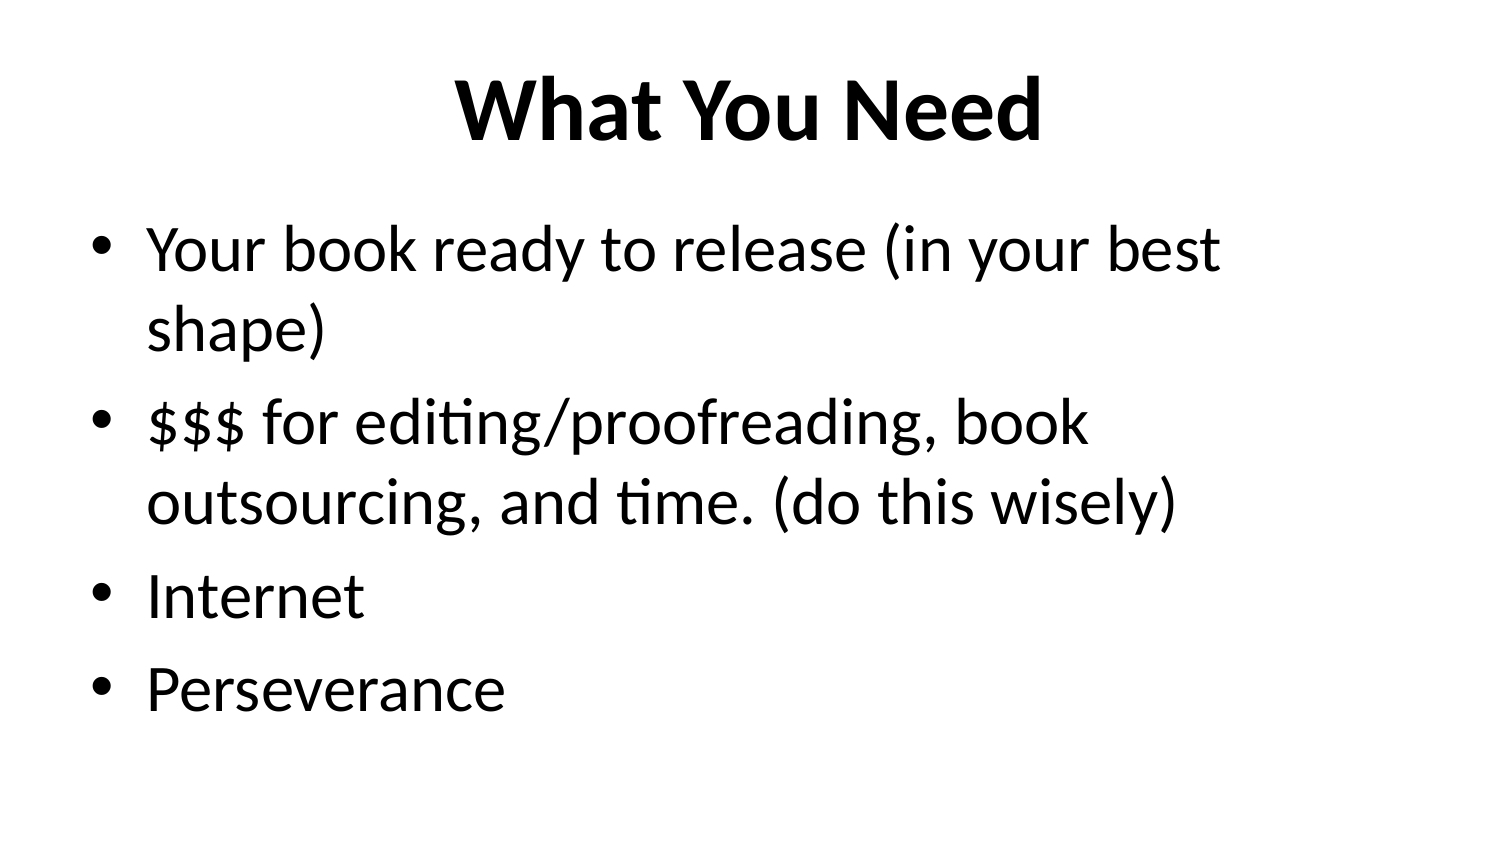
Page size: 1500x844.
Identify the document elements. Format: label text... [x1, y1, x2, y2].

title What You Need [75, 33, 1425, 175]
list Your book ready to release (in your best shape) $$$ for editing/proofreading, book outsourcing, and time. (do this wisely) Internet Perseverance [75, 196, 1425, 754]
